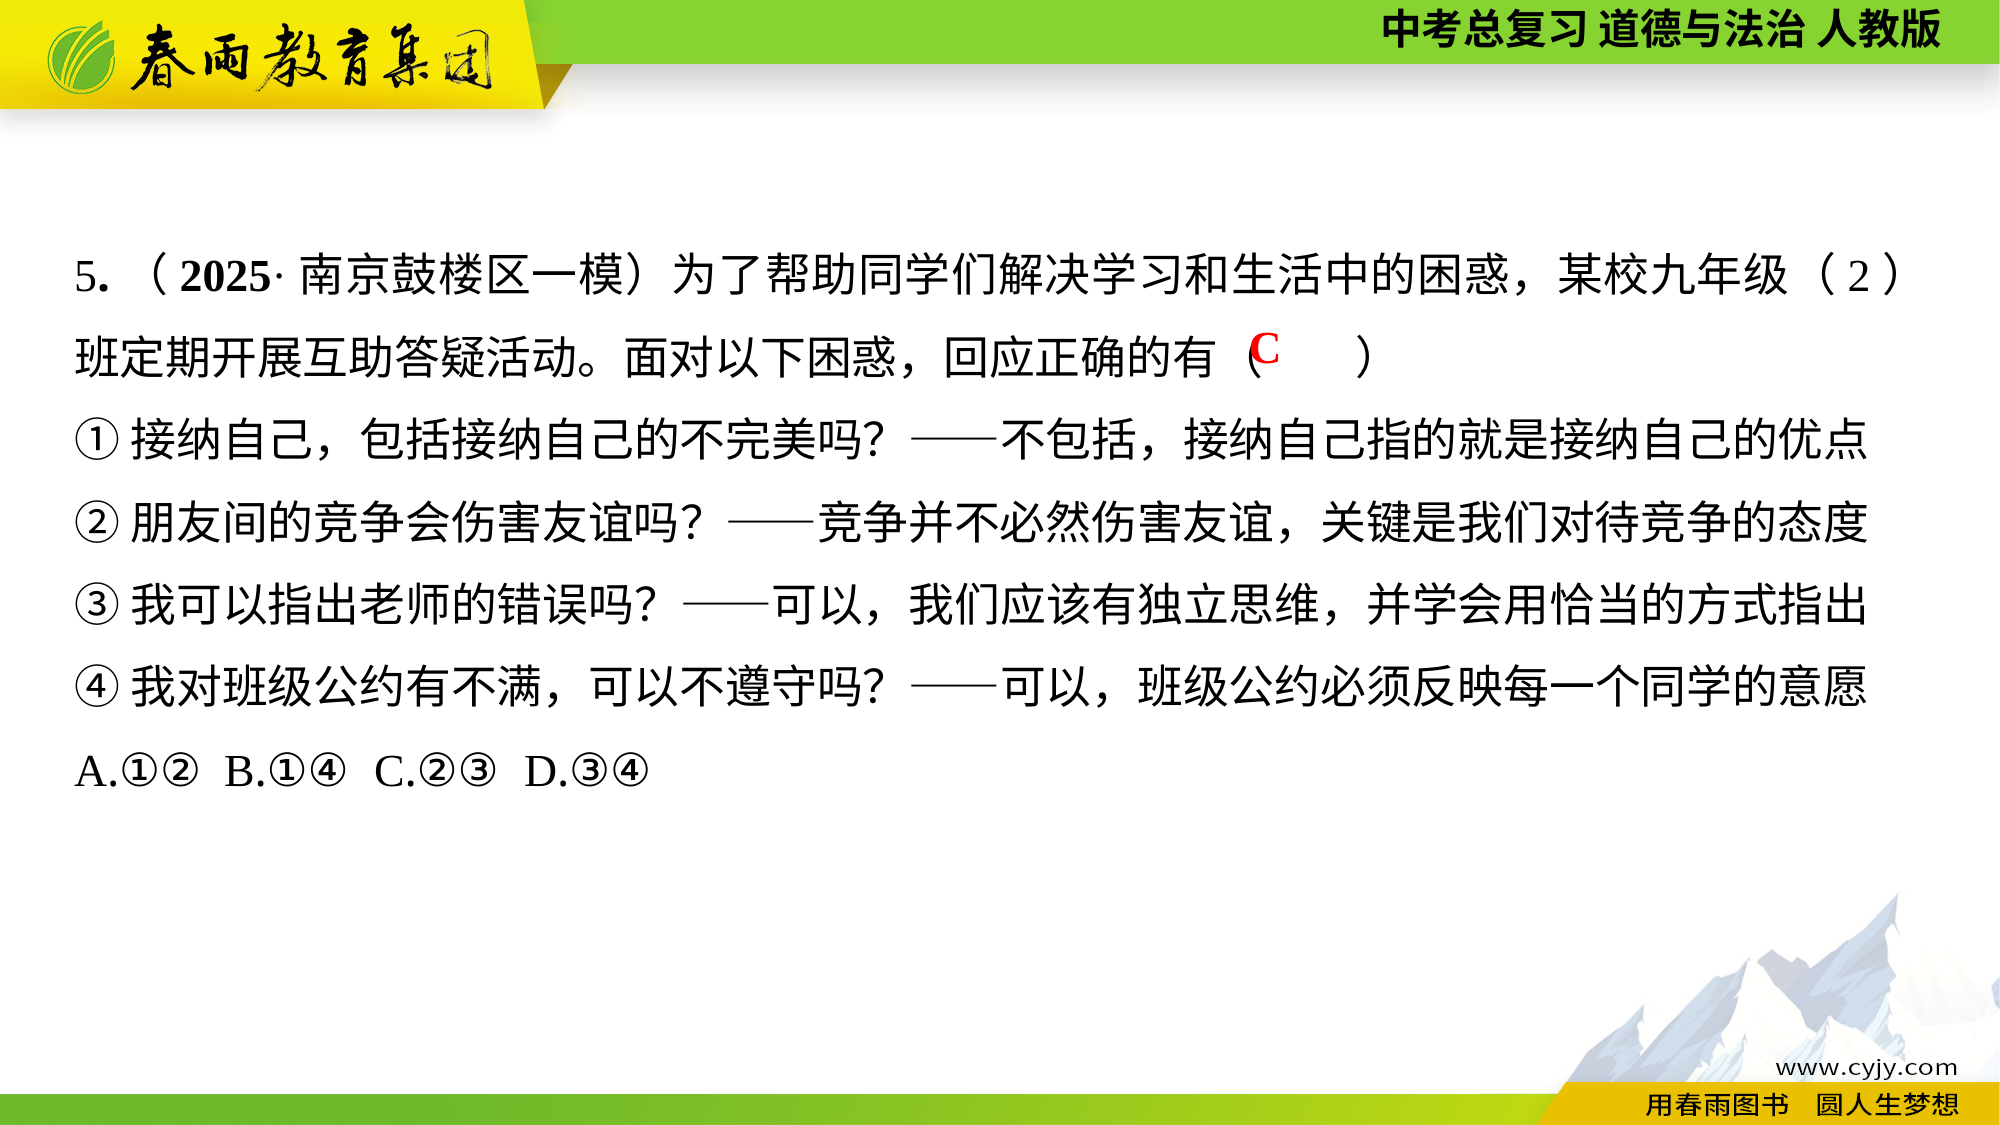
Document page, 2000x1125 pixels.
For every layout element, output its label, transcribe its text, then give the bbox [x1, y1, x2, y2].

list 5.（2025·南京鼓楼区一模）为了帮助同学们解决学习和生活中的困惑，某校九年级（2）班定期开展互助答疑活动。面对以下困惑，回应正确的有（ ） ①接纳自己，包括接纳自己的不完美吗？——不包括，接纳自己指的就是接纳自己的优点 ②朋友间的竞争会伤害友谊吗？——竞争并不必然伤害友谊，关键是我们对待竞争的态度 ③我可以指出老师的错误吗？——可以，我们应该有独立思维，并学会用恰当的方式指出 ④我对班级公约有不满，可以不遵守吗？——可以，班级公约必须反映每一个同学的意愿 A.①② B.①④ C.②③ D.③④ [59, 211, 1944, 799]
text_box C [1233, 309, 1297, 380]
picture [0, 0, 2000, 1125]
